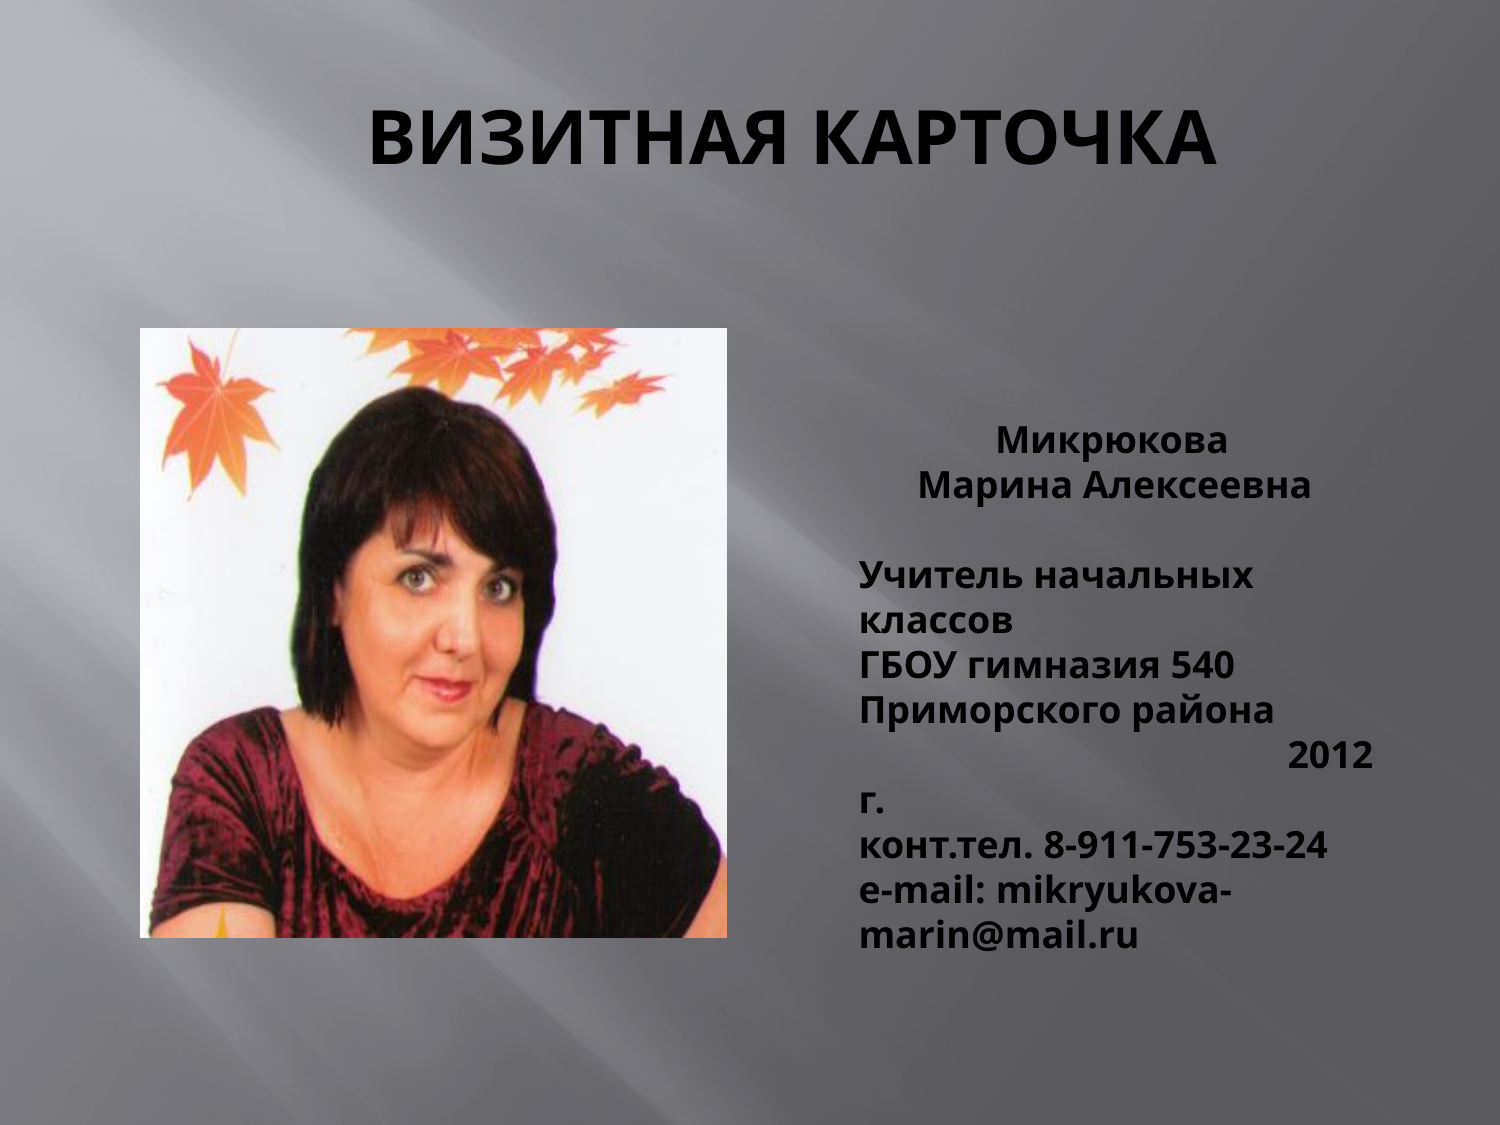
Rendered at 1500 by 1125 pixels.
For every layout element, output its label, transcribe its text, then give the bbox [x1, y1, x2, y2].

text_box ВИЗИТНАЯ КАРТОЧКА [351, 81, 1289, 187]
picture [140, 327, 727, 938]
text_box Микрюкова Марина Алексеевна Учитель начальных классов ГБОУ гимназия 540 Приморского района 2012 г. конт.тел. 8-911-753-23-24 e-mail: mikryukova-marin@mail.ru [843, 363, 1407, 963]
